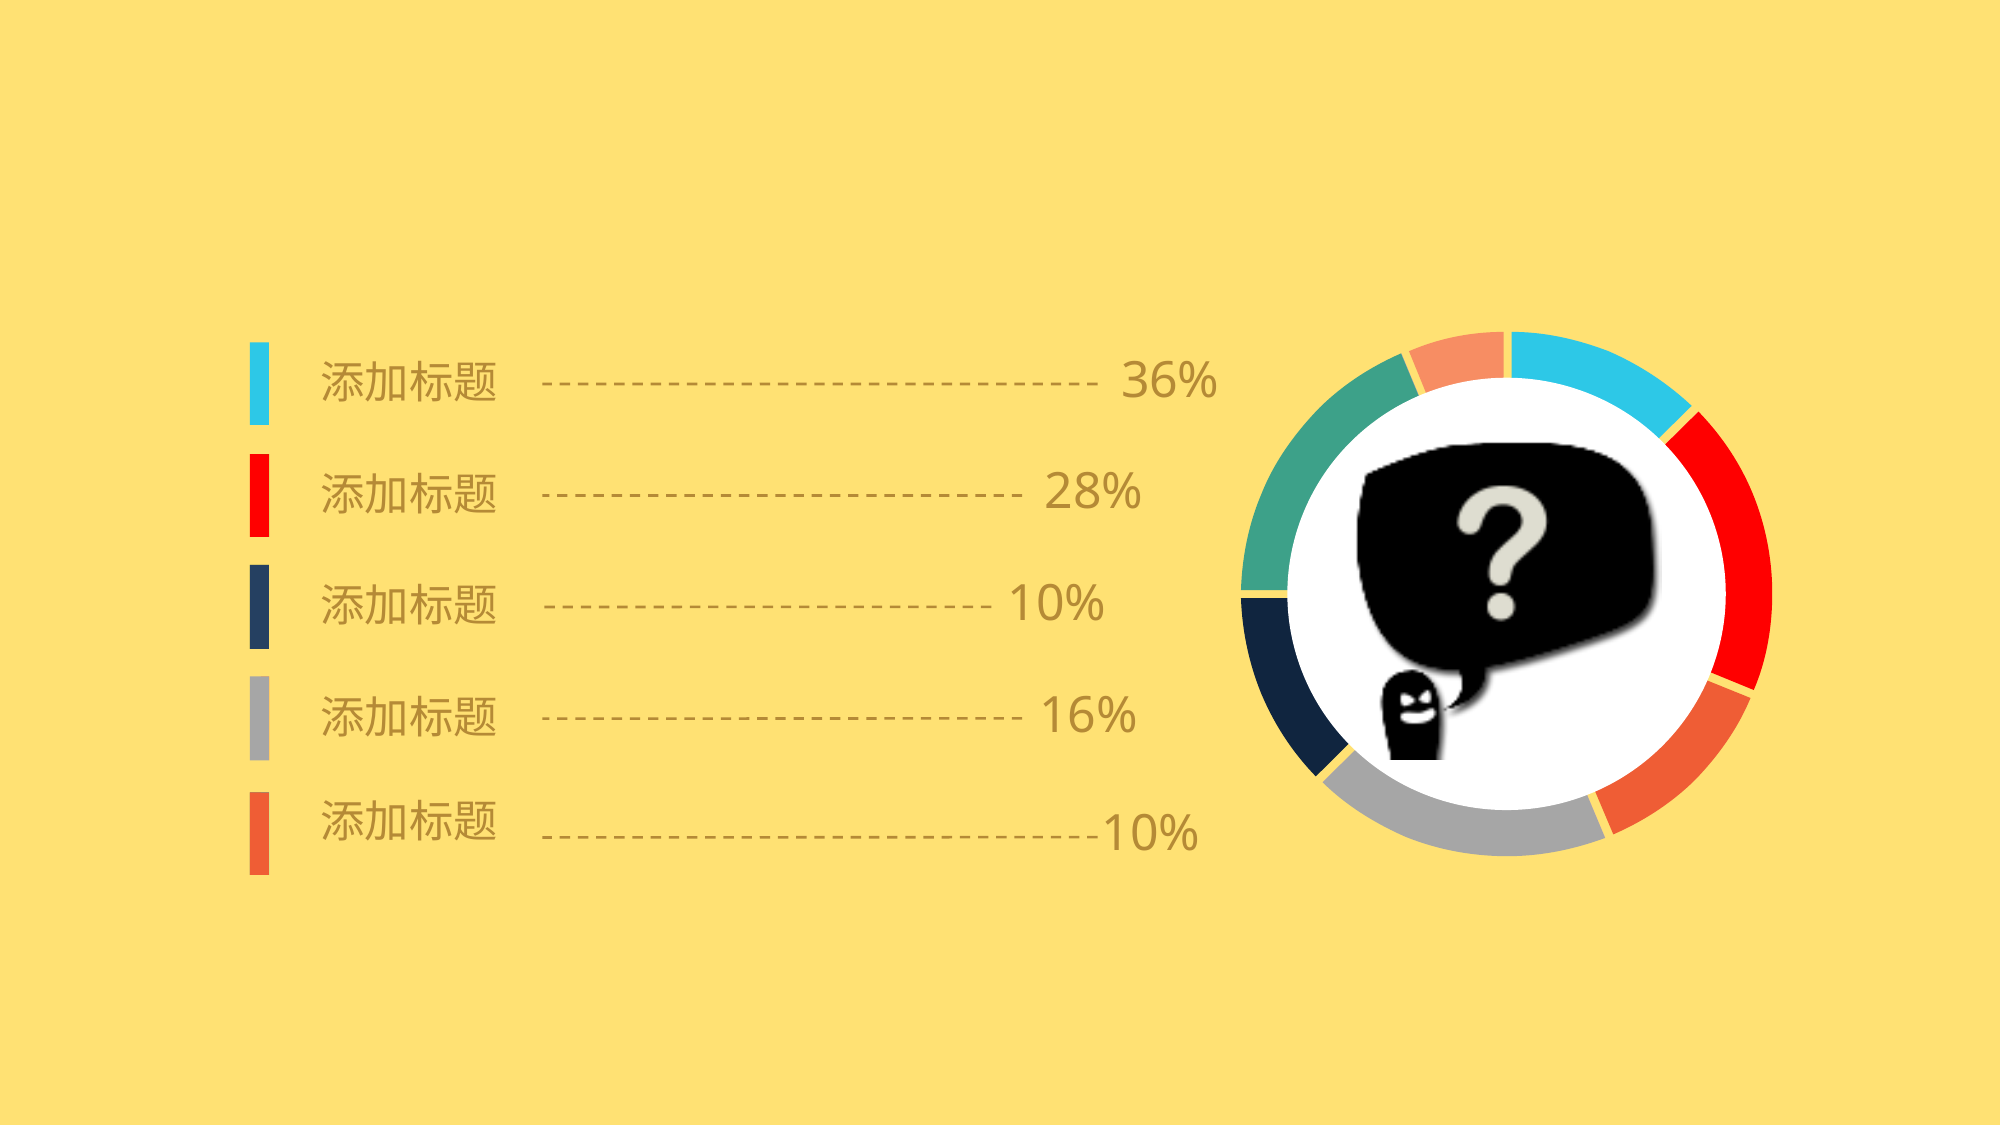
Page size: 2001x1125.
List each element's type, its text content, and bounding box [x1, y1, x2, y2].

text_box 16% [1024, 674, 1153, 750]
text_box [249, 792, 269, 875]
text_box 添加标题 [305, 458, 514, 527]
text_box 10% [1087, 793, 1216, 869]
text_box [249, 342, 269, 425]
text_box 添加标题 [305, 346, 514, 415]
text_box 添加标题 [305, 786, 514, 855]
text_box 添加标题 [305, 569, 514, 638]
text_box 添加标题 [305, 681, 514, 750]
text_box [249, 564, 269, 649]
text_box [249, 454, 269, 537]
text_box 10% [992, 563, 1121, 638]
text_box 36% [1106, 340, 1235, 415]
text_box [1240, 331, 1773, 857]
text_box [249, 676, 269, 761]
text_box 28% [1029, 451, 1159, 527]
picture [1335, 433, 1663, 760]
